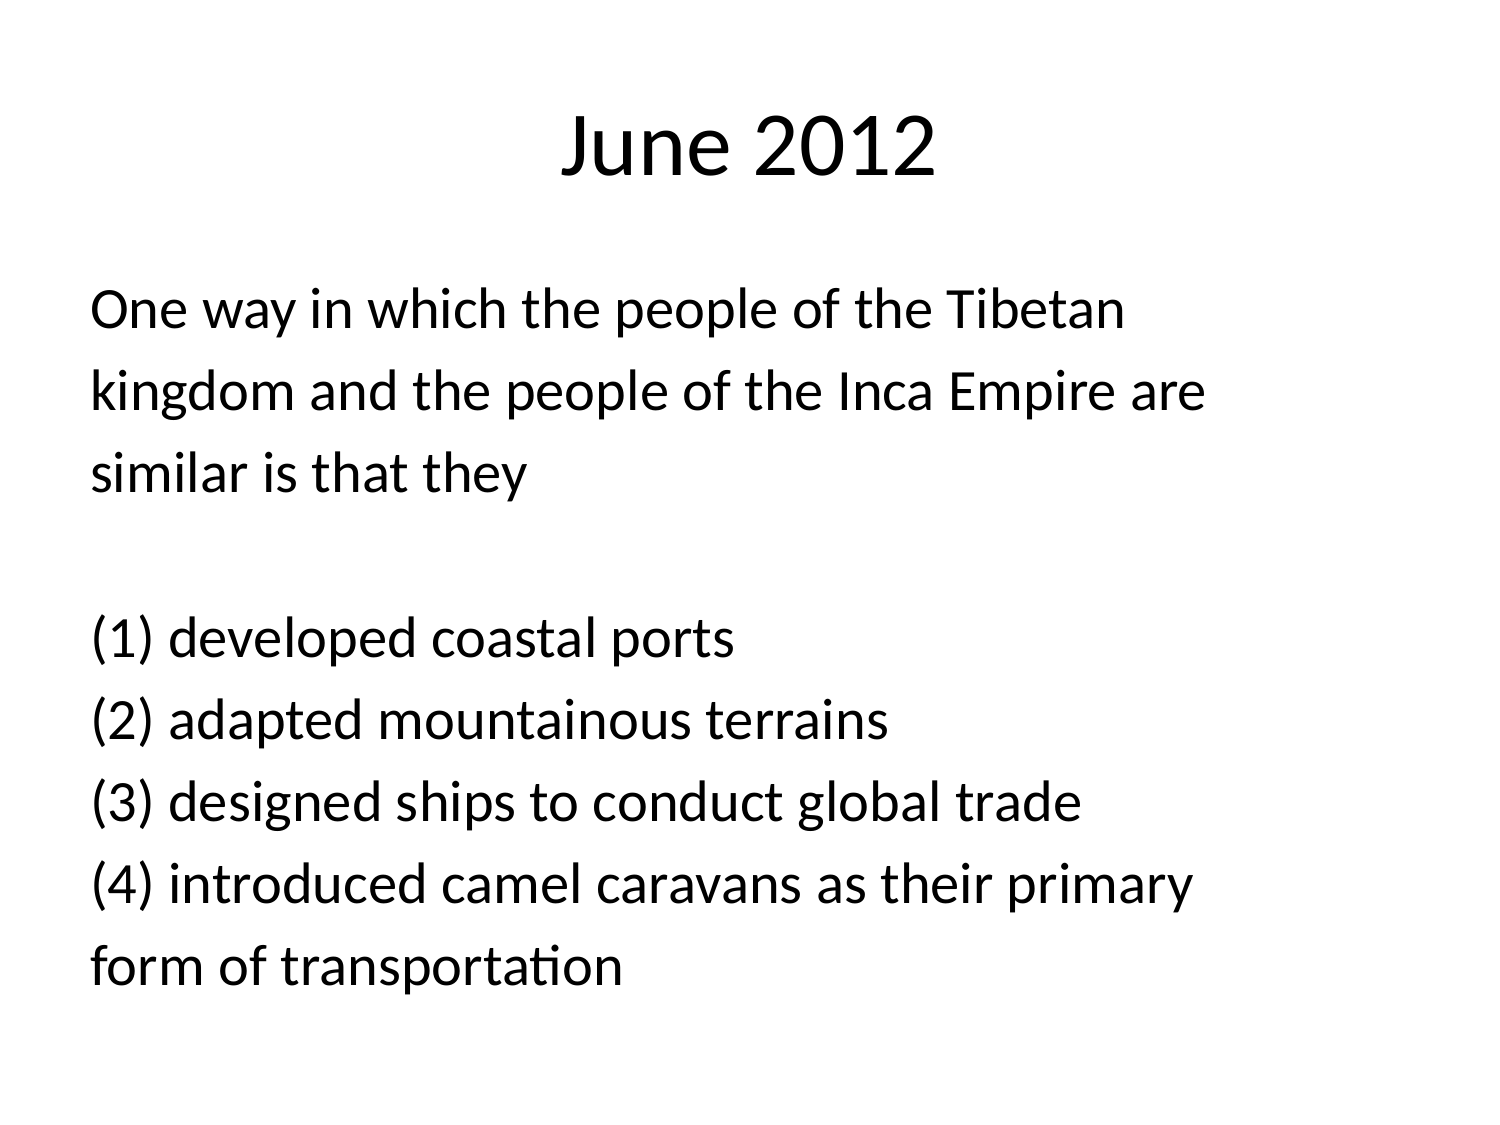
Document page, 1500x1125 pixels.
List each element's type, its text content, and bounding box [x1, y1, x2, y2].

title June 2012 [75, 45, 1425, 233]
list One way in which the people of the Tibetan kingdom and the people of the Inca Empire are similar is that they (1) developed coastal ports (2) adapted mountainous terrains (3) designed ships to conduct global trade (4) introduced camel caravans as their primary form of transportation [75, 262, 1425, 1005]
